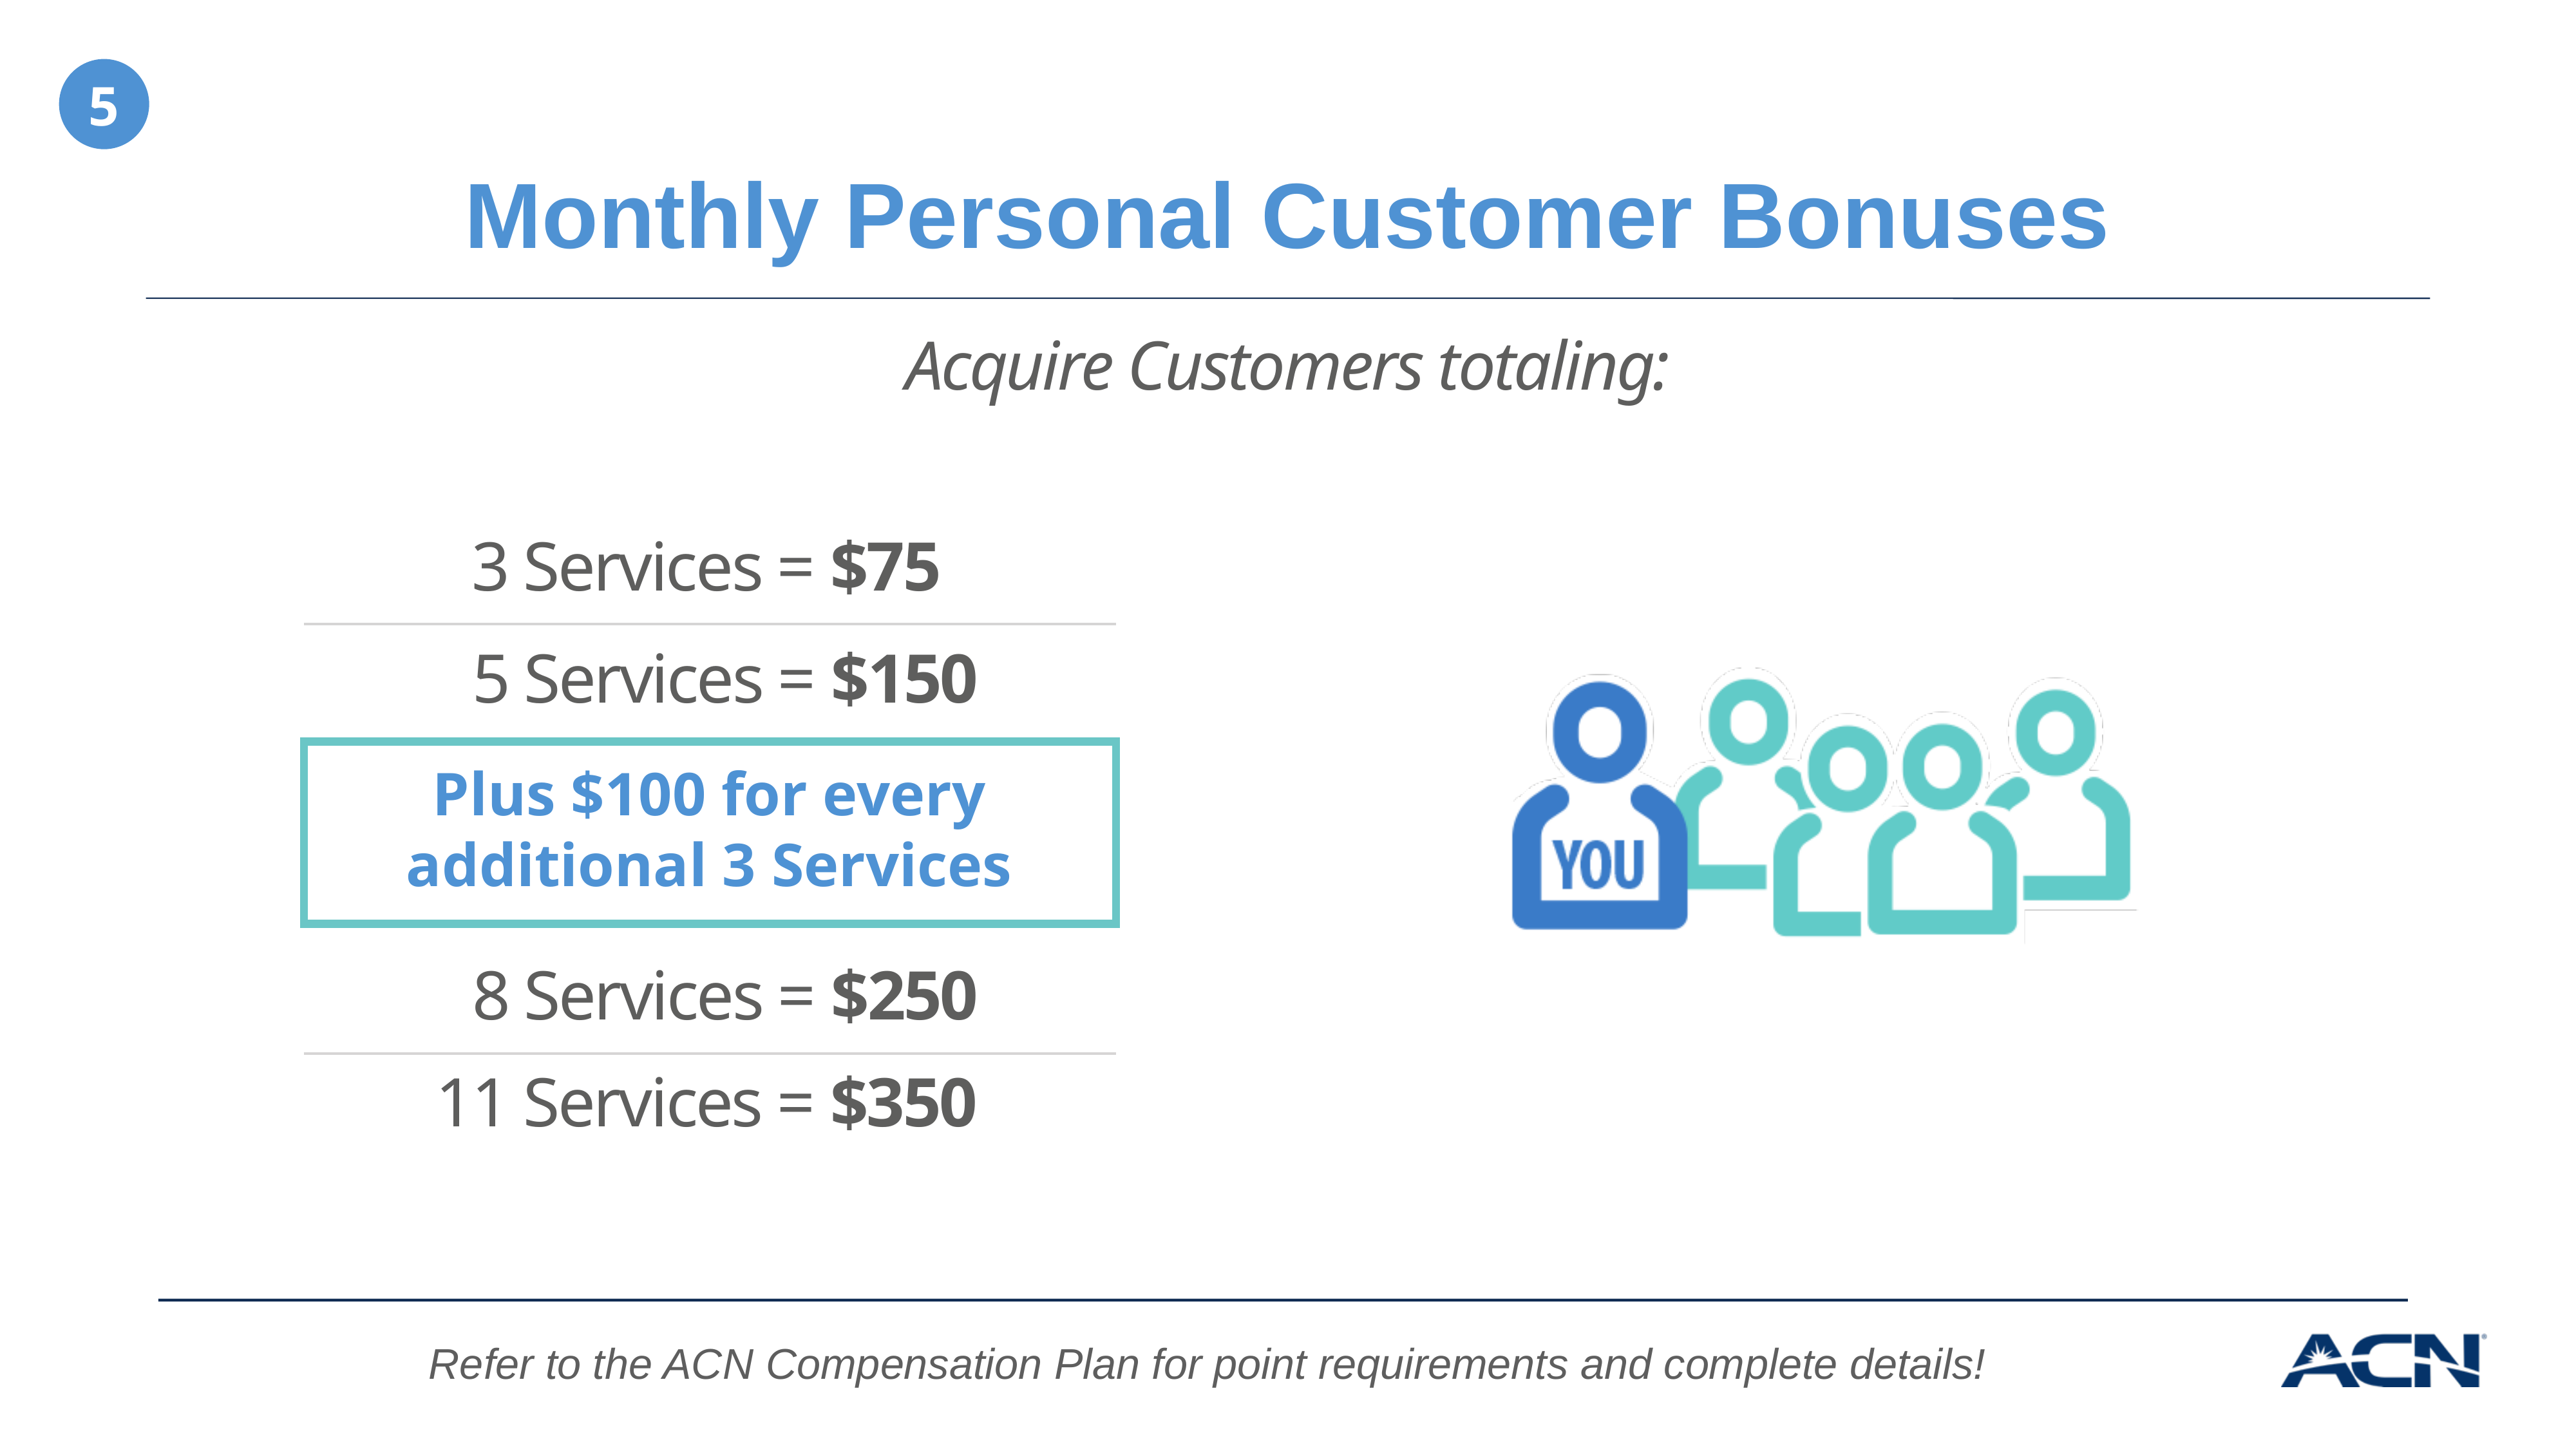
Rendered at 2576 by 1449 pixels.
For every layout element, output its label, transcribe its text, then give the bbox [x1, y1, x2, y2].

text_box Refer to the ACN Compensation Plan for point requirements and complete details! [421, 1329, 1994, 1396]
text_box 5 [81, 64, 128, 144]
text_box 8 Services = $250 [278, 927, 1173, 1059]
text_box [84, 59, 124, 64]
text_box [128, 65, 149, 143]
text_box [303, 741, 1116, 924]
text_box [83, 144, 125, 149]
picture [1500, 655, 2139, 954]
text_box 3 Services = $75 [258, 504, 1155, 624]
text_box 11 Services = $350 [299, 1034, 1114, 1166]
picture [2281, 1331, 2496, 1387]
text_box [59, 65, 81, 143]
text_box Monthly Personal Customer Bonuses [457, 169, 2119, 274]
text_box 5 Services = $150 [278, 610, 1173, 742]
text_box Acquire Customers totaling: [880, 283, 1695, 442]
